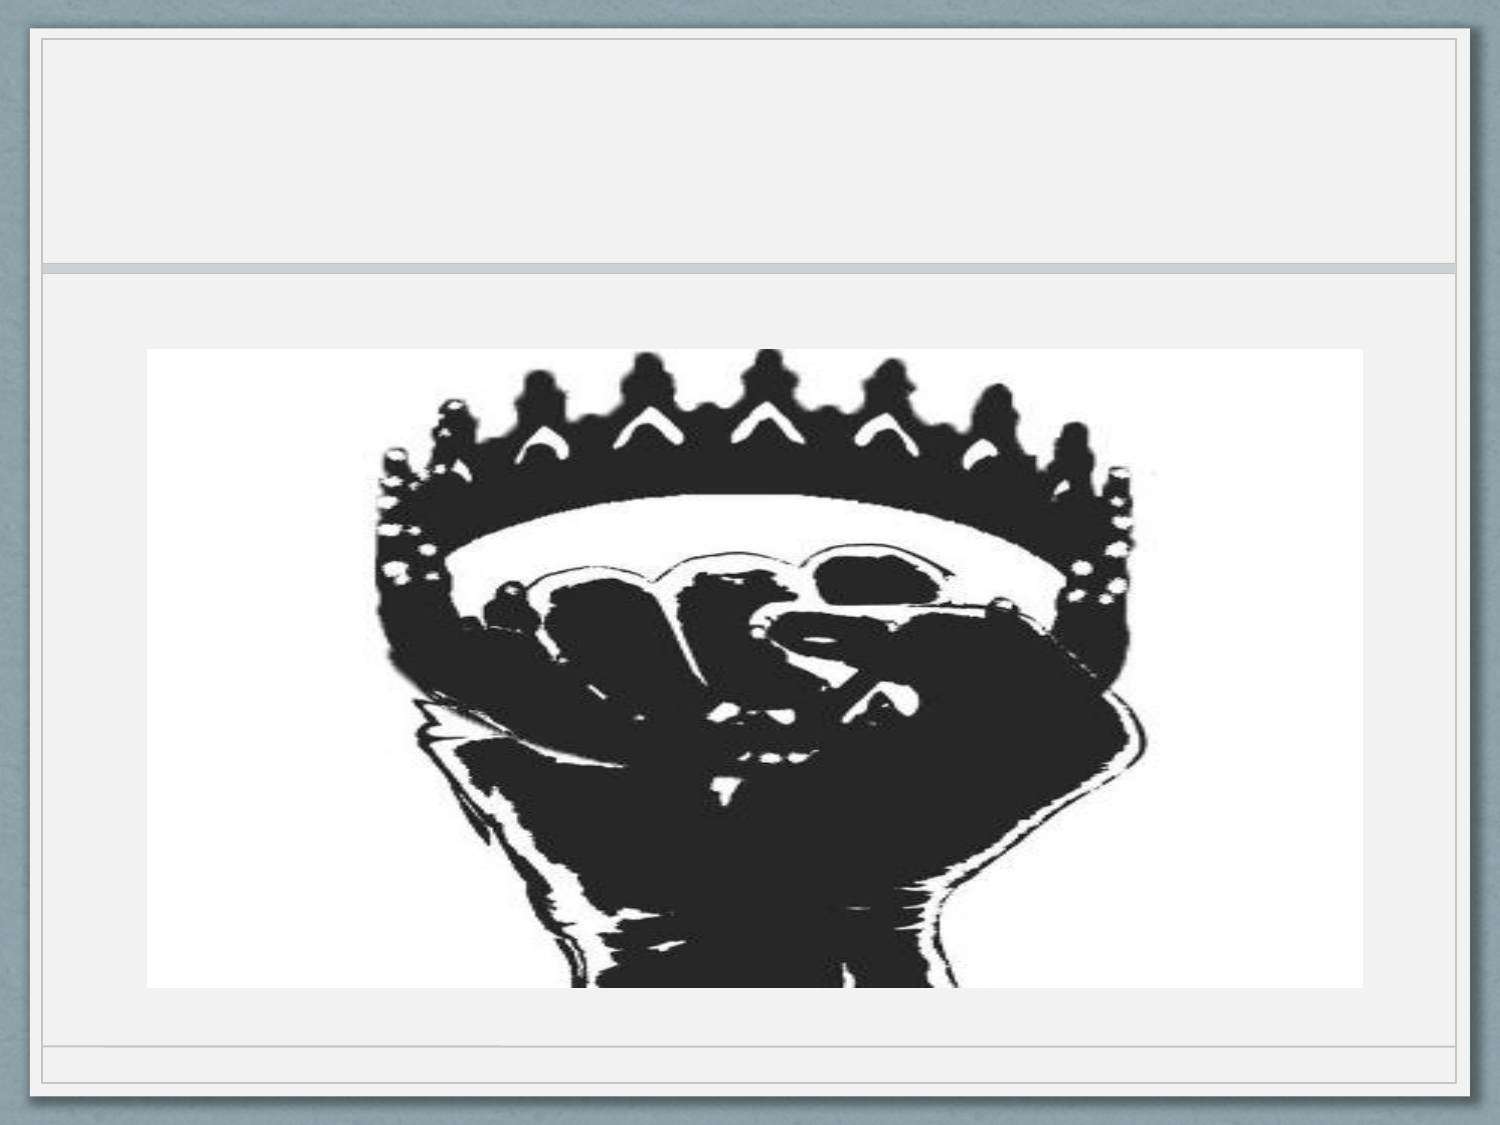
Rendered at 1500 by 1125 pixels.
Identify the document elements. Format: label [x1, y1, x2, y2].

picture [147, 349, 1363, 988]
